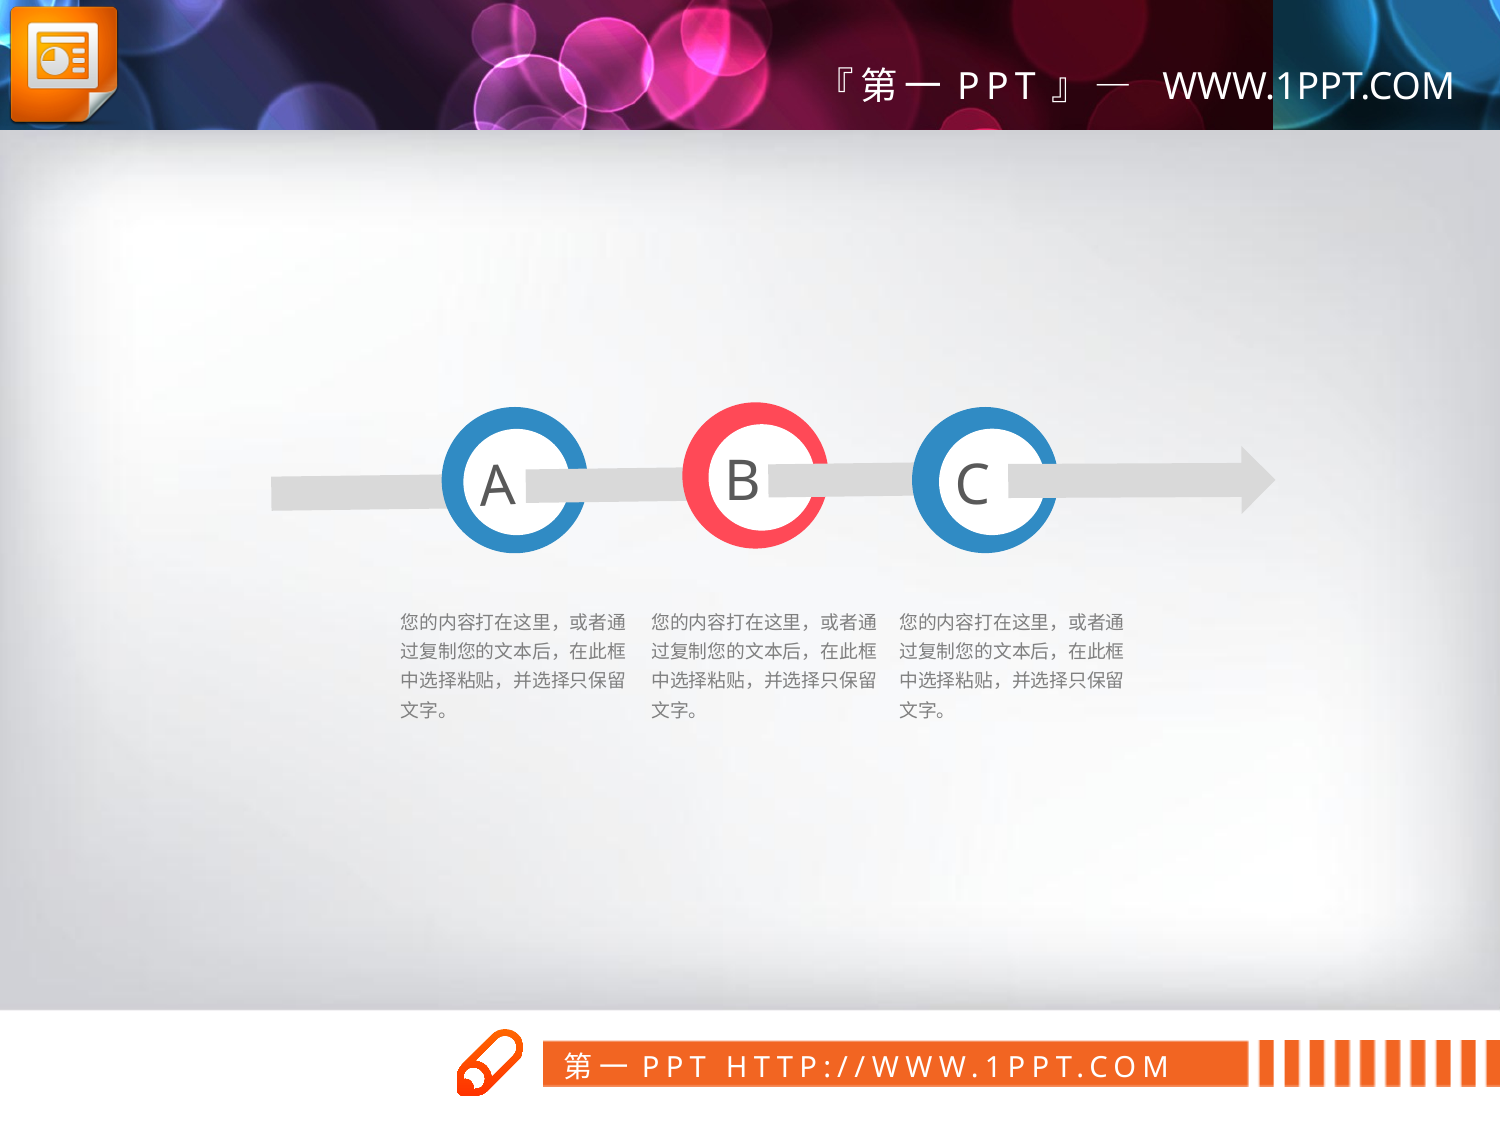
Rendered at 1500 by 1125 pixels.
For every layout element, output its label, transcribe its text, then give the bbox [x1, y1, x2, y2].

text_box 您的内容打在这里，或者通过复制您的文本后，在此框中选择粘贴，并选择只保留文字。 [640, 598, 888, 727]
text_box [441, 406, 587, 554]
text_box C [939, 428, 1043, 536]
text_box [525, 467, 686, 503]
text_box [768, 462, 914, 498]
picture [543, 1040, 1500, 1087]
text_box 您的内容打在这里，或者通过复制您的文本后，在此框中选择粘贴，并选择只保留文字。 [389, 598, 640, 727]
text_box [682, 402, 828, 549]
text_box A [463, 428, 568, 536]
text_box [1008, 445, 1276, 514]
text_box 您的内容打在这里，或者通过复制您的文本后，在此框中选择粘贴，并选择只保留文字。 [888, 598, 1146, 727]
text_box [271, 474, 447, 511]
text_box B [708, 424, 813, 531]
picture [0, 0, 1500, 1012]
text_box [912, 406, 1057, 554]
